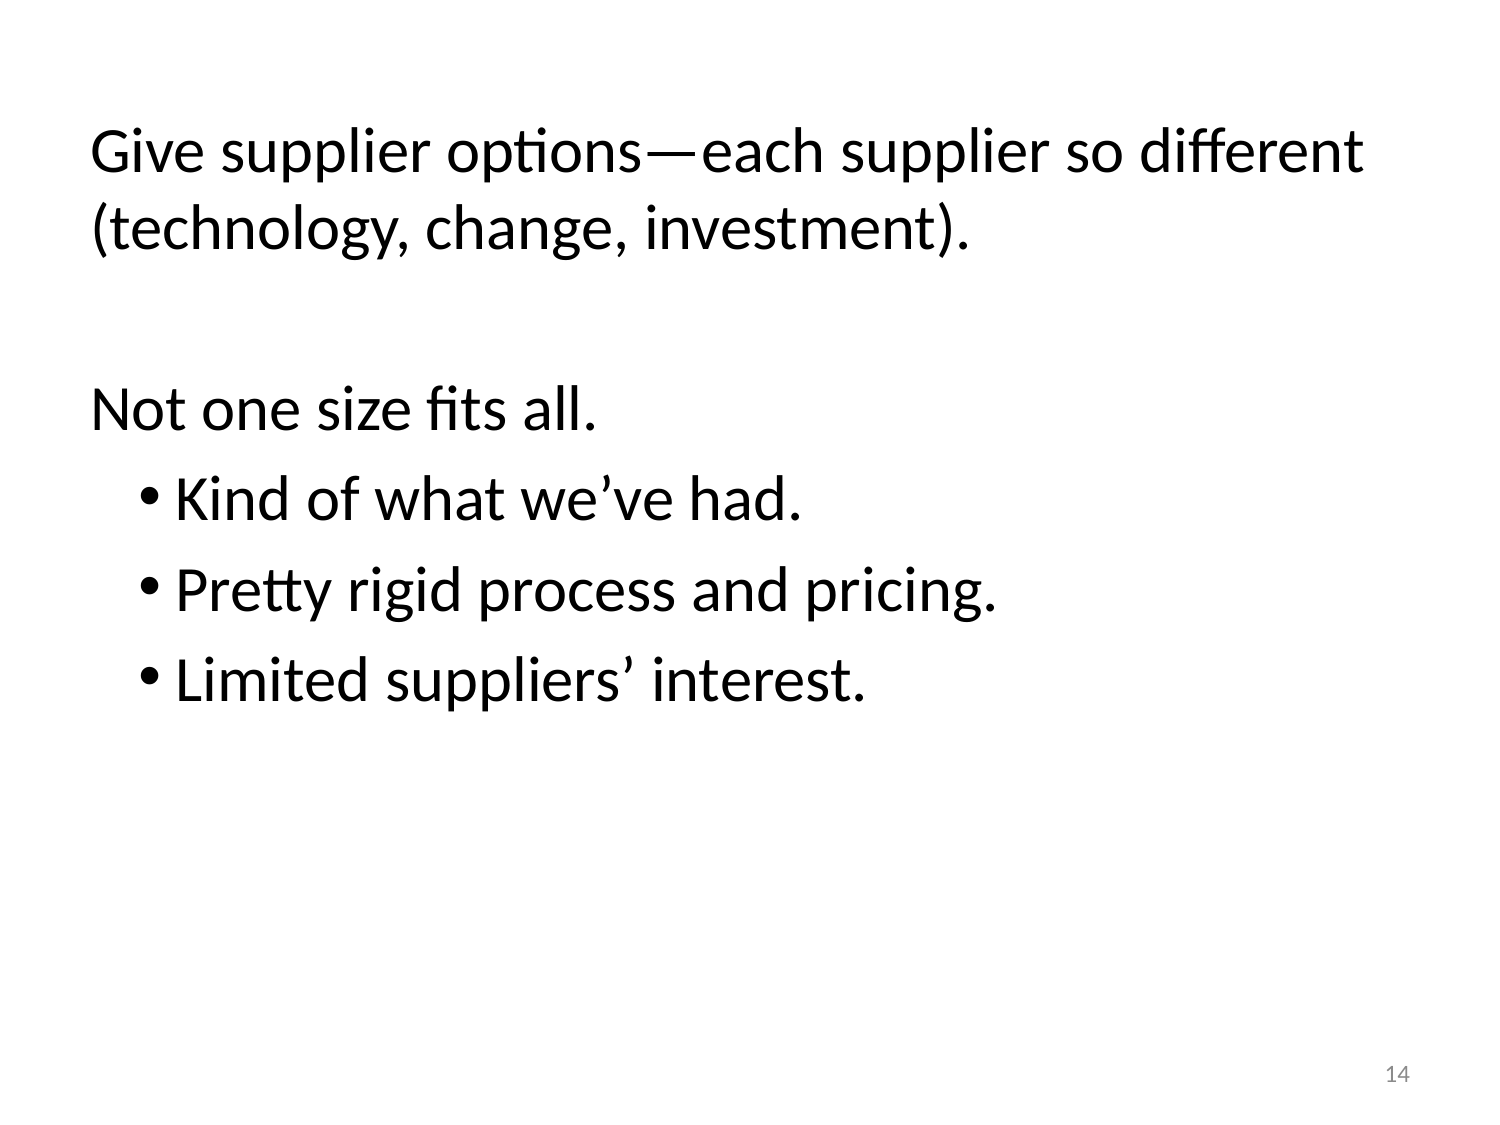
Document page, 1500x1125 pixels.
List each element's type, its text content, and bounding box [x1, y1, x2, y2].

list Give supplier options—each supplier so different (technology, change, investment). Not one size fits all. Kind of what we’ve had. Pretty rigid process and pricing. Limited suppliers’ interest. [75, 100, 1425, 1103]
slide_number 14 [1074, 1042, 1425, 1103]
